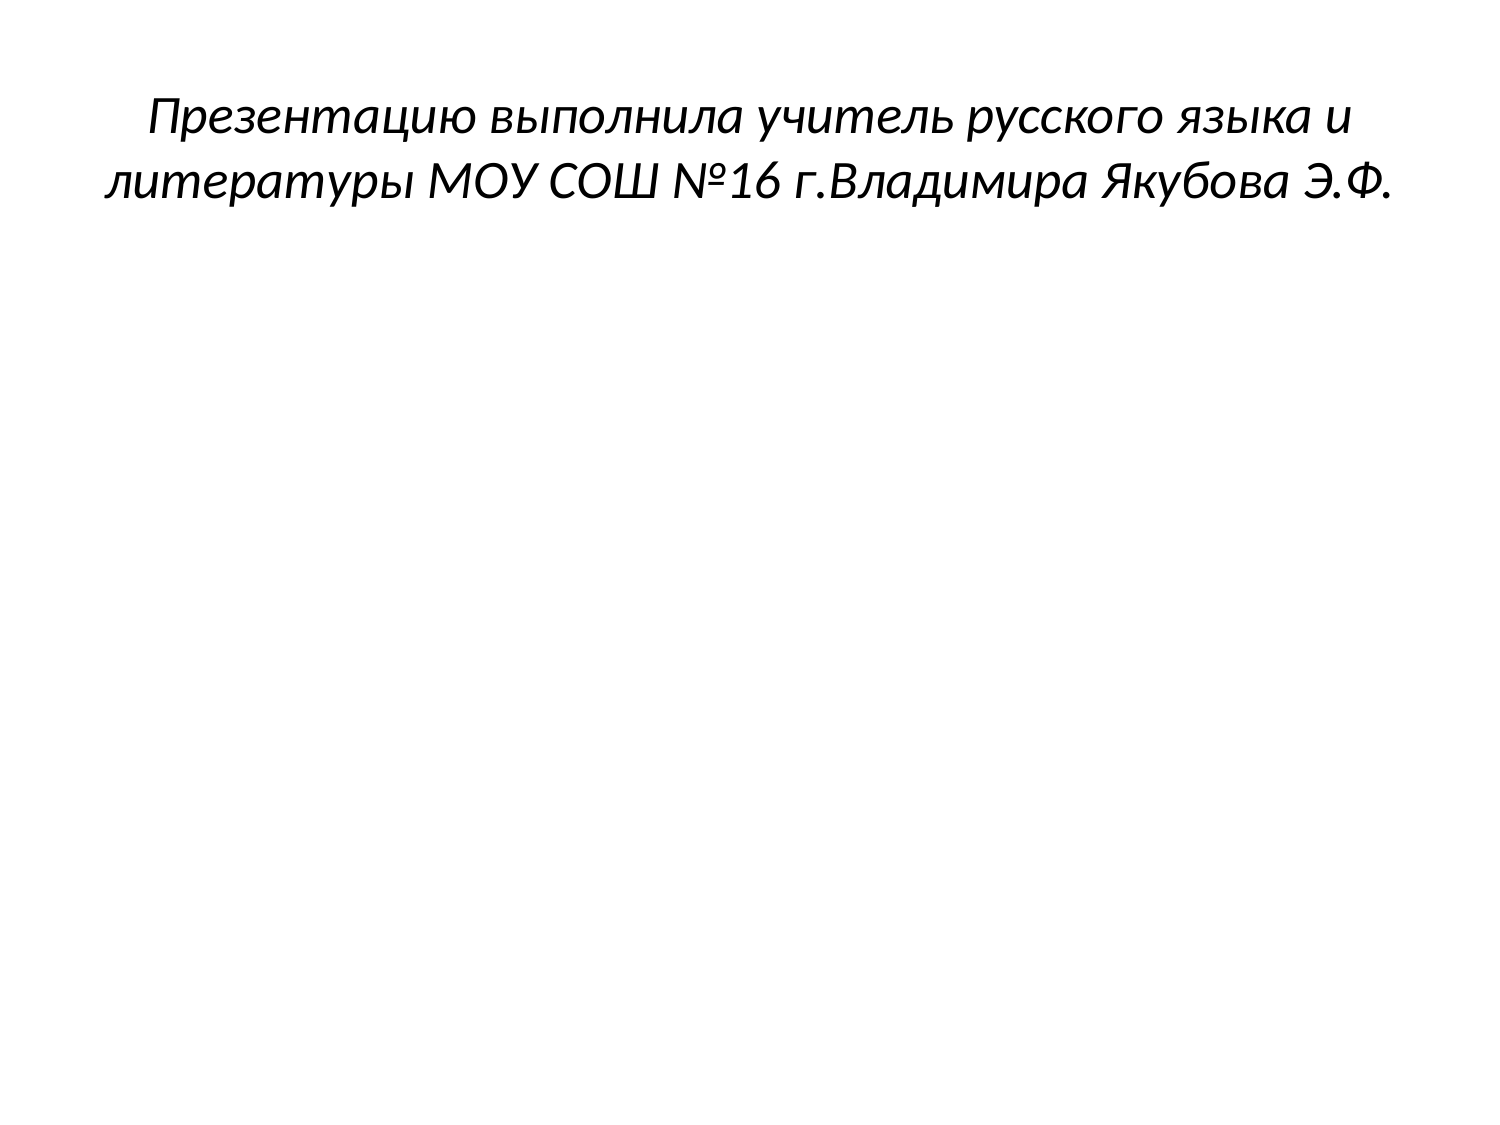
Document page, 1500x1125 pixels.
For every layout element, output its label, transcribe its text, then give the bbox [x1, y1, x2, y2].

title Презентацию выполнила учитель русского языка и литературы МОУ СОШ №16 г.Владимира Якубова Э.Ф. [75, 45, 1425, 244]
